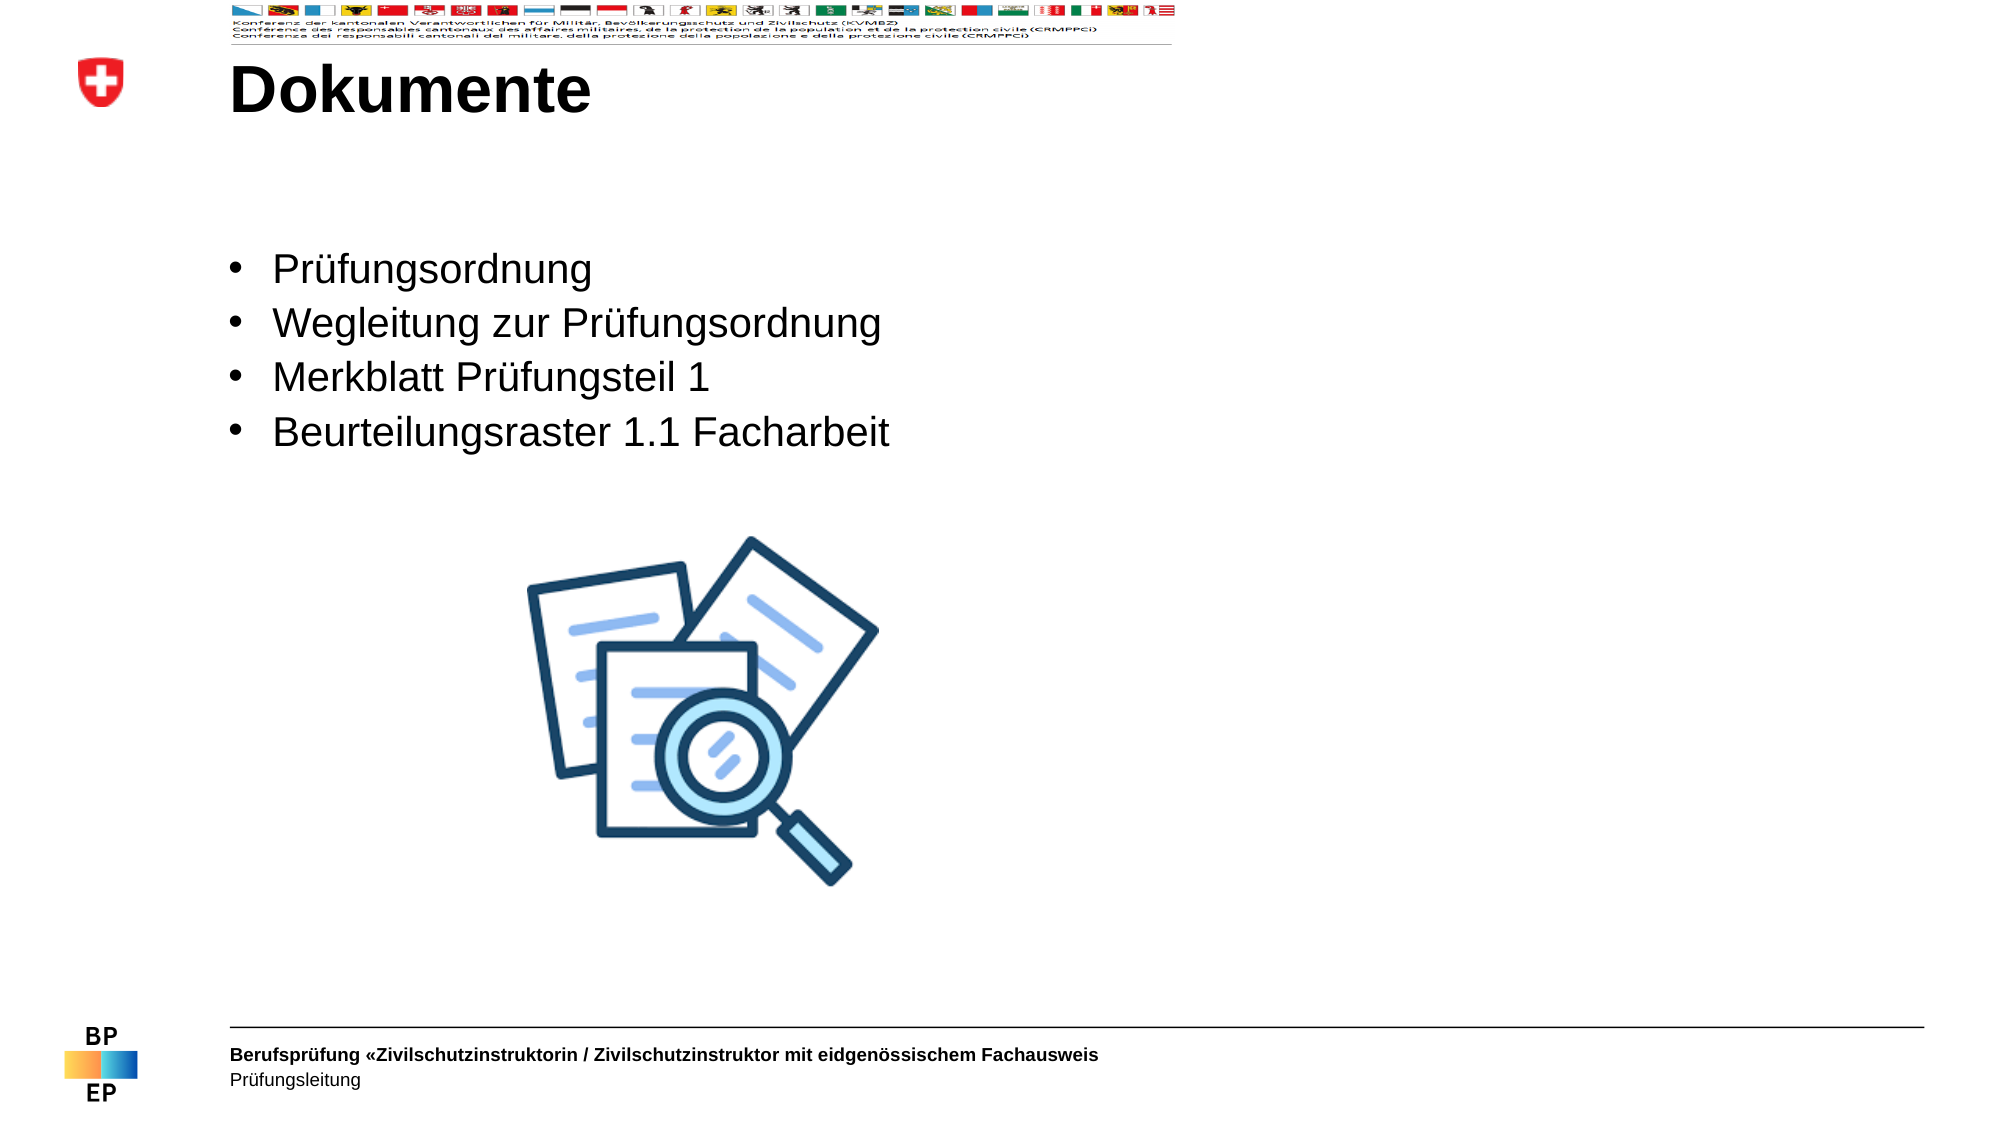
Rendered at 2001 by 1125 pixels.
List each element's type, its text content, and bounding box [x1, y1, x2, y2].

title Dokumente [229, 50, 1922, 199]
picture [527, 535, 880, 888]
picture [229, 4, 1175, 46]
footer Berufsprüfung «Zivilschutzinstruktorin / Zivilschutzinstruktor mit eidgenössischem Fachausweis Prüfungsleitung [229, 1040, 1177, 1088]
list Prüfungsordnung Wegleitung zur Prüfungsordnung Merkblatt Prüfungsteil 1 Beurteilungsraster 1.1 Facharbeit [228, 237, 1922, 981]
picture [61, 1021, 140, 1106]
